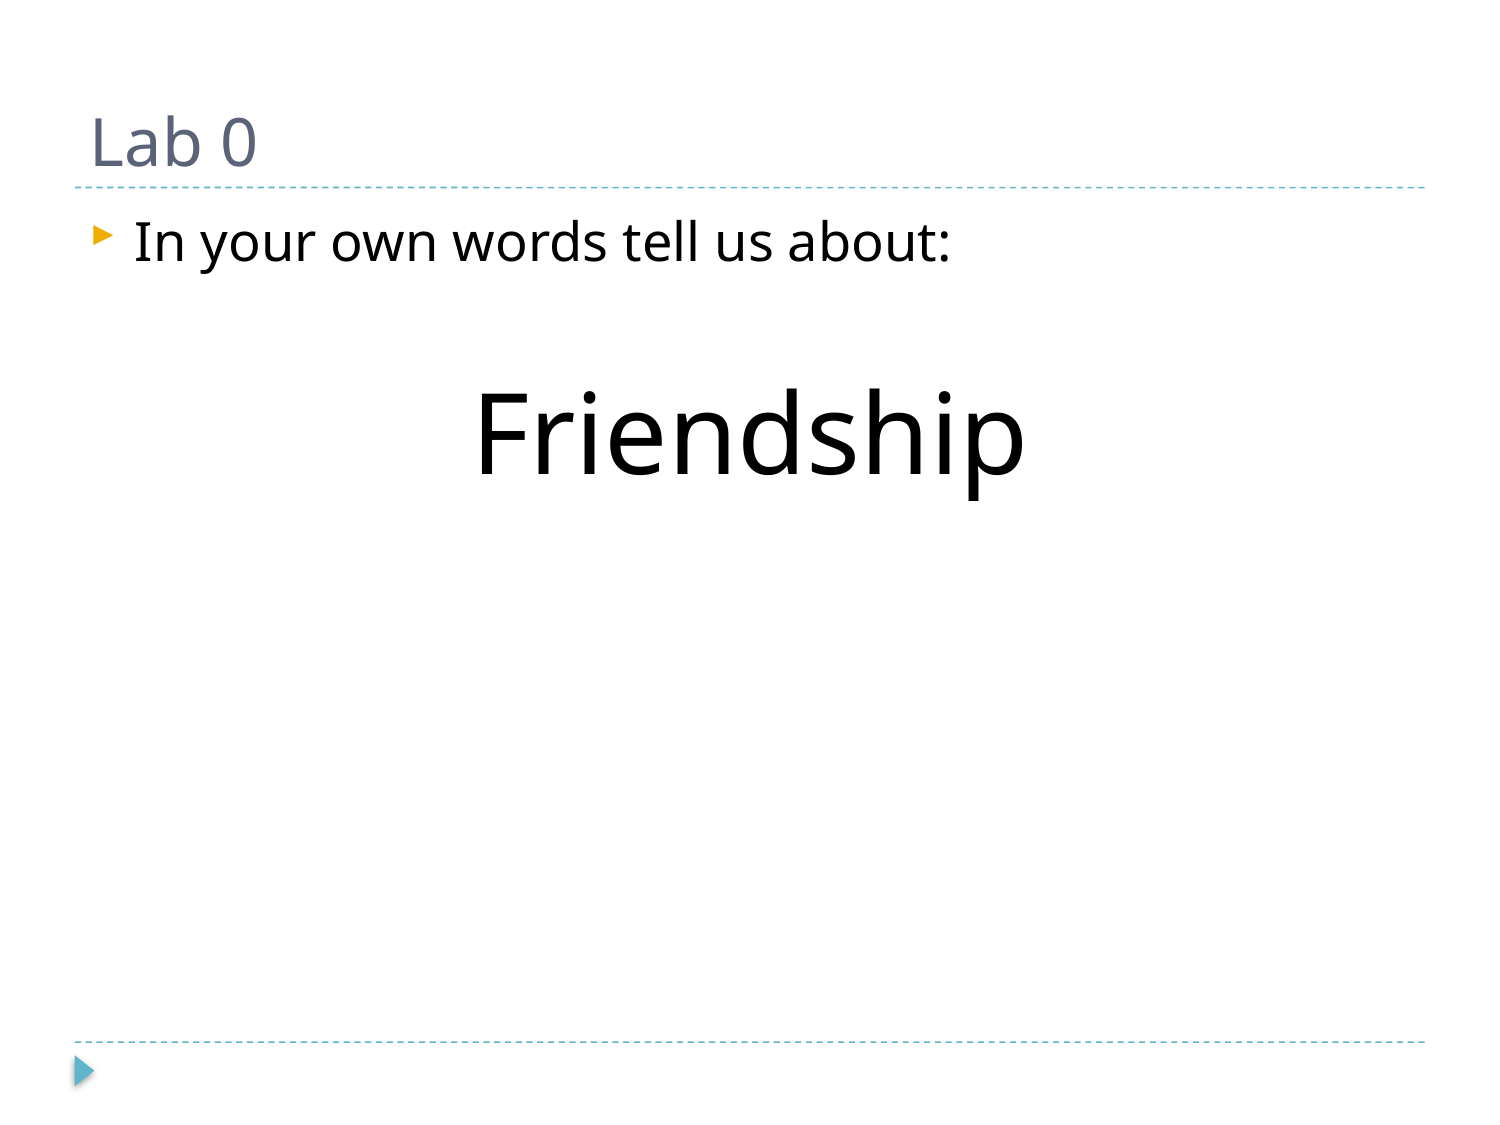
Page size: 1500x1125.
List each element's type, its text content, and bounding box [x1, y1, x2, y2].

title Lab 0 [75, 24, 1425, 188]
list In your own words tell us about: Friendship [75, 200, 1425, 1010]
